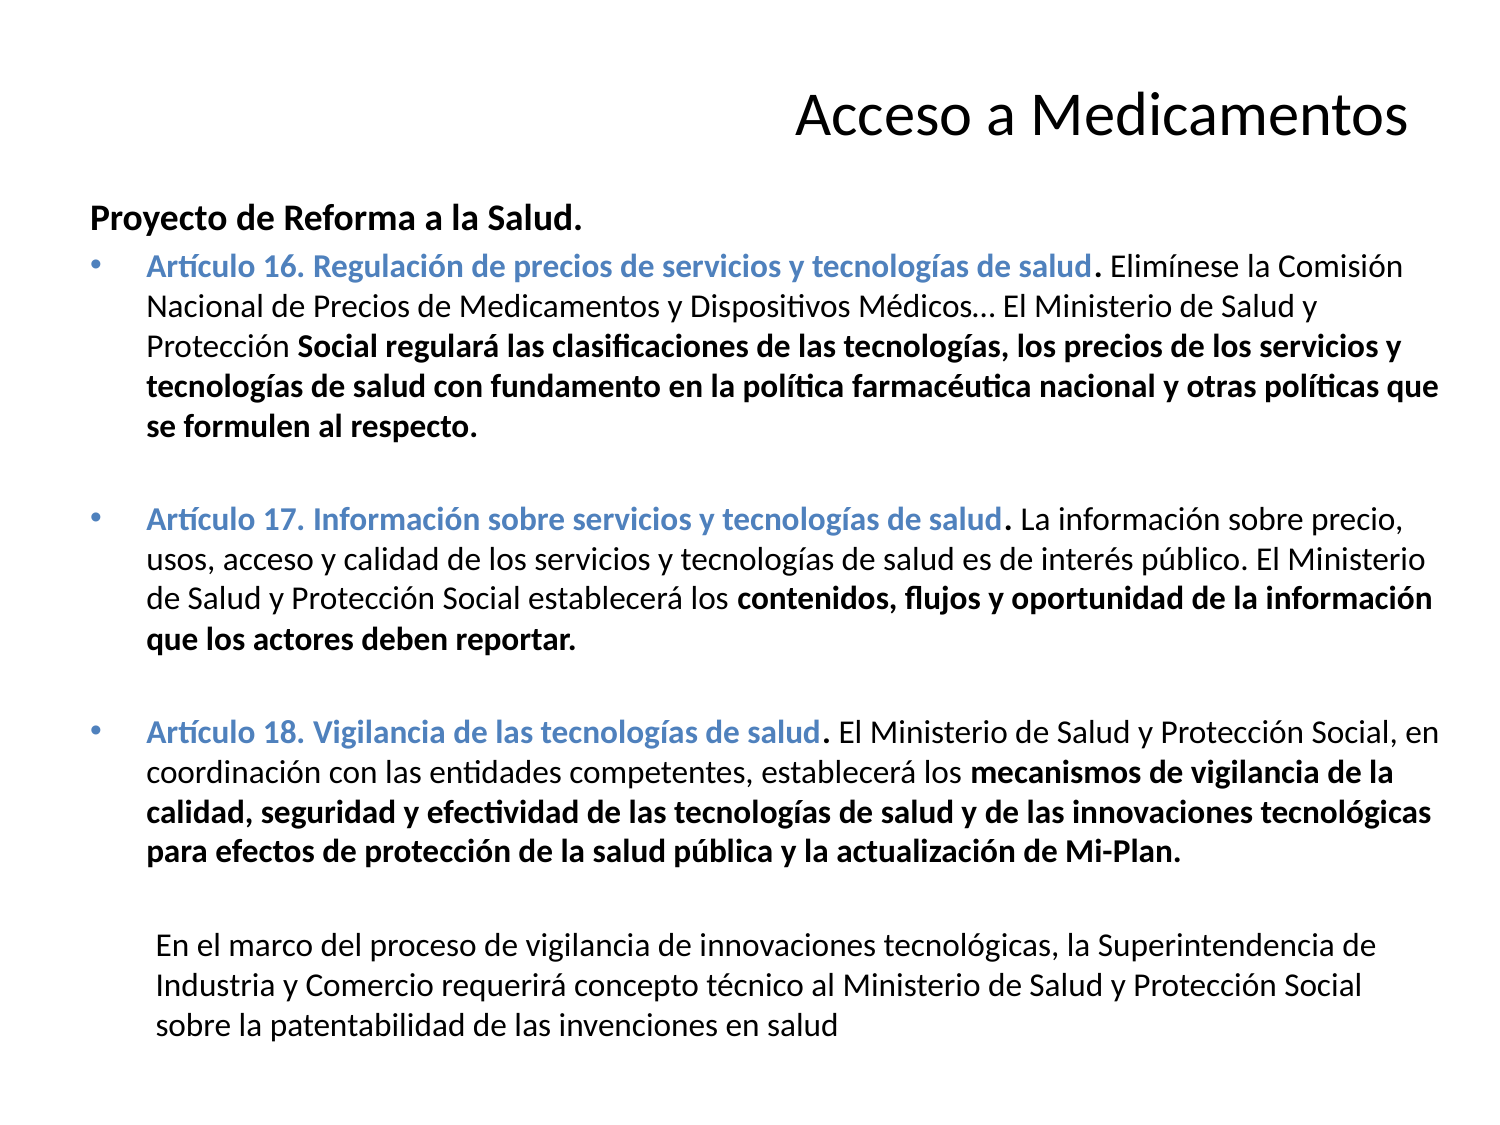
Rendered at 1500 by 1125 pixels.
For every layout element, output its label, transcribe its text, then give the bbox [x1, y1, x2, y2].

list Proyecto de Reforma a la Salud. Artículo 16. Regulación de precios de servicios y tecnologías de salud. Elimínese la Comisión Nacional de Precios de Medicamentos y Dispositivos Médicos… El Ministerio de Salud y Protección Social regulará las clasificaciones de las tecnologías, los precios de los servicios y tecnologías de salud con fundamento en la política farmacéutica nacional y otras políticas que se formulen al respecto. Artículo 17. Información sobre servicios y tecnologías de salud. La información sobre precio, usos, acceso y calidad de los servicios y tecnologías de salud es de interés público. El Ministerio de Salud y Protección Social establecerá los contenidos, flujos y oportunidad de la información que los actores deben reportar. Artículo 18. Vigilancia de las tecnologías de salud. El Ministerio de Salud y Protección Social, en coordinación con las entidades competentes, establecerá los mecanismos de vigilancia de la calidad, seguridad y efectividad de las tecnologías de salud y de las innovaciones tecnológicas para efectos de protección de la salud pública y la actualización de Mi-Plan. En el marco del proceso de vigilancia de innovaciones tecnológicas, la Superintendencia de Industria y Comercio requerirá concepto técnico al Ministerio de Salud y Protección Social sobre la patentabilidad de las invenciones en salud [75, 137, 1463, 955]
title Acceso a Medicamentos [75, 45, 1425, 137]
